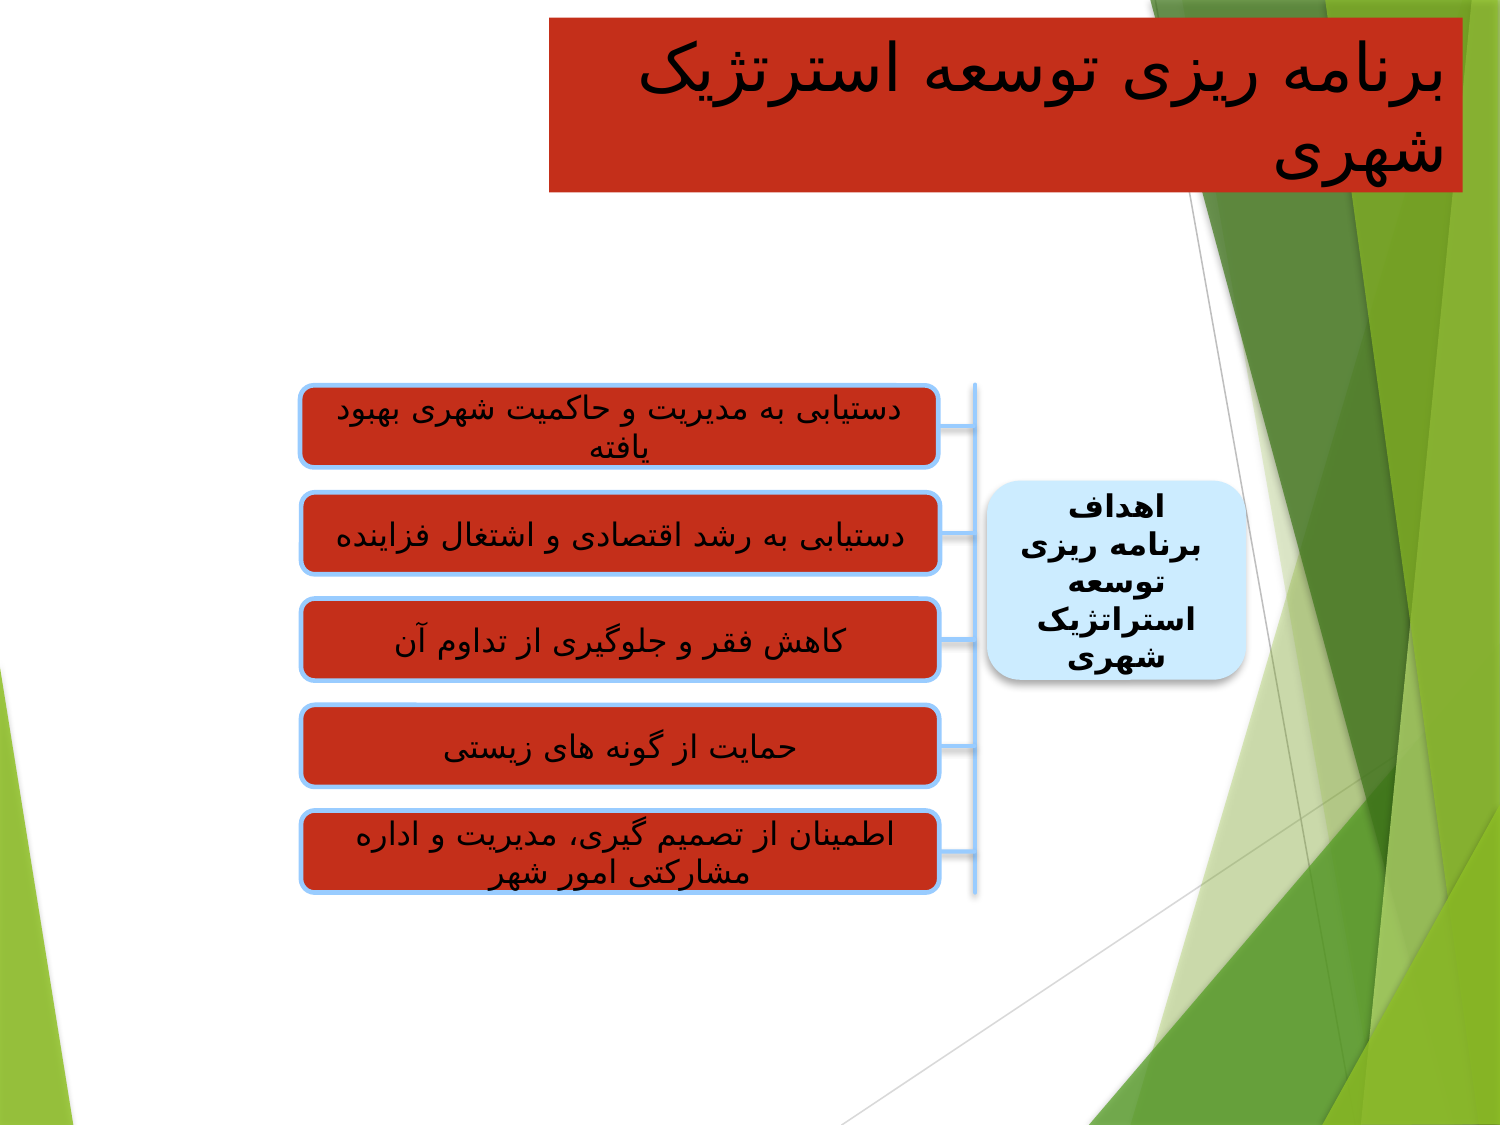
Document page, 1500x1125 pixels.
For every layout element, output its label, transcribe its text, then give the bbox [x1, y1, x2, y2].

text_box برنامه ریزی توسعه استرتژیک شهری [549, 17, 1463, 193]
text_box کاهش فقر و جلوگیری از تداوم آن [299, 597, 941, 682]
text_box دستیابی به مدیریت و حاکمیت شهری بهبود یافته [298, 384, 940, 469]
text_box اهداف برنامه‌ ریزی توسعه استراتژیک شهری [987, 480, 1247, 680]
text_box دستیابی به رشد اقتصادی و اشتغال فزاینده [300, 491, 942, 576]
text_box اطمینان از تصمیم گیری، مدیریت و اداره مشارکتی امور شهر [299, 809, 941, 894]
text_box حمایت از گونه ‌های زیستی [299, 703, 941, 788]
